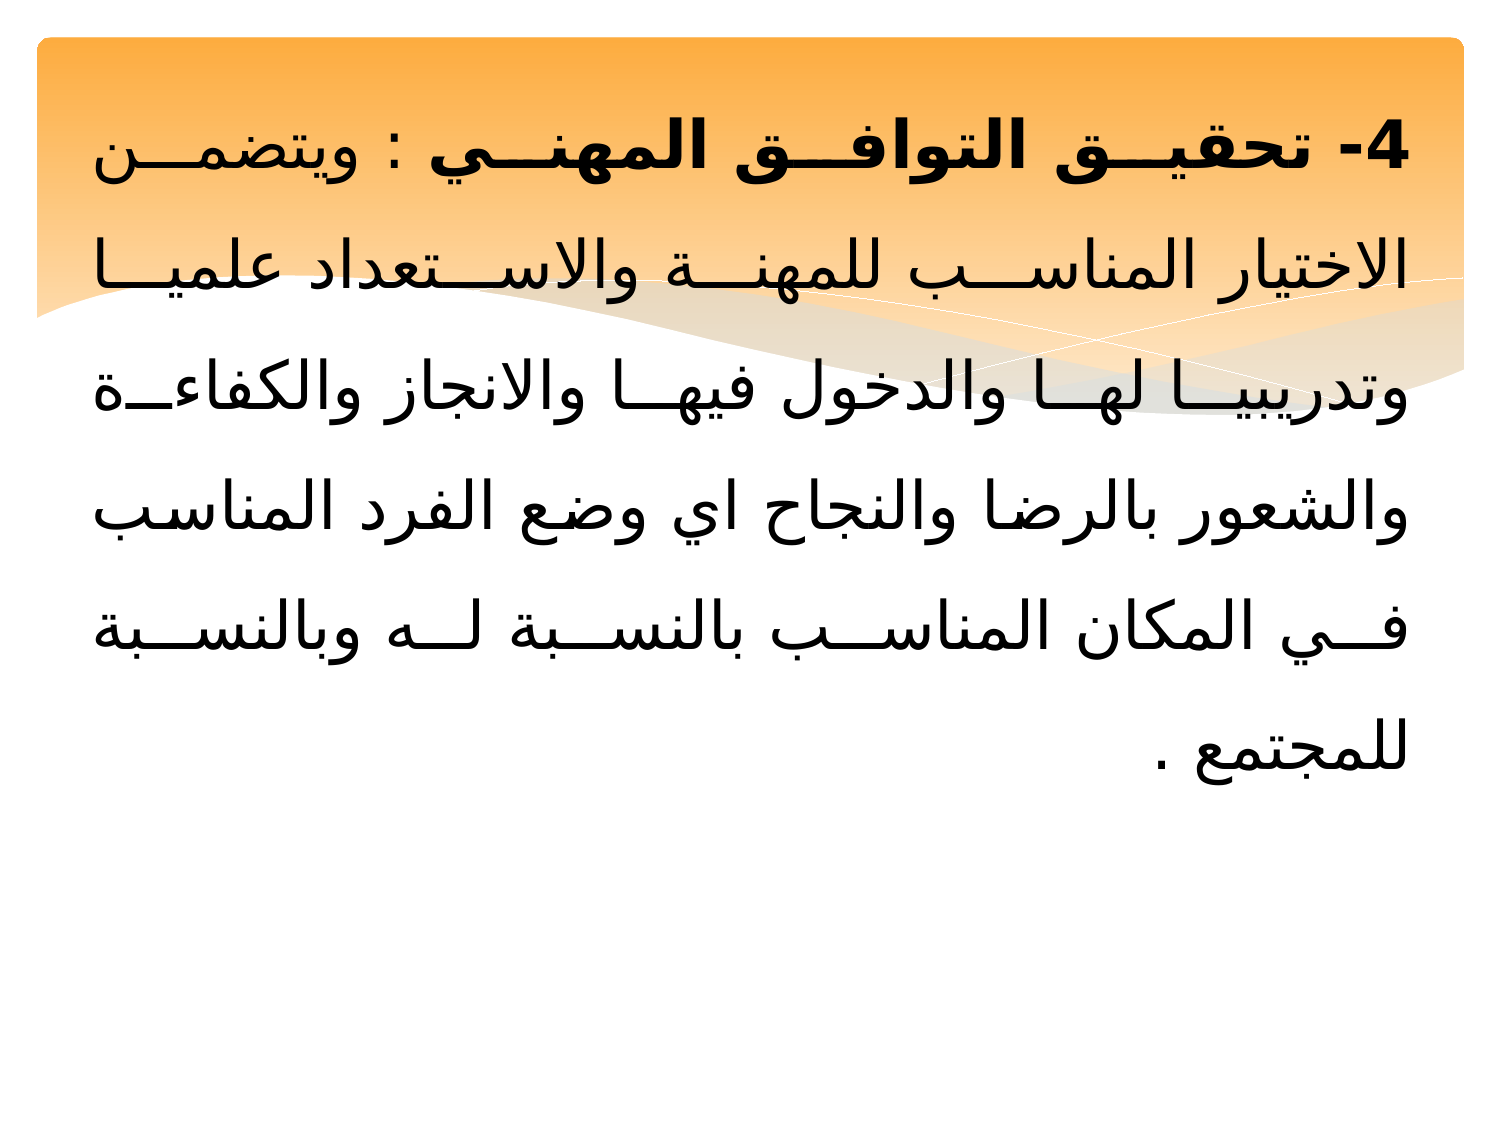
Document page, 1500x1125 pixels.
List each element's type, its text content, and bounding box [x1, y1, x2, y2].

list 4- تحقيق التوافق المهني : ويتضمن الاختيار المناسب للمهنة والاستعداد علميا وتدريبيا لها والدخول فيها والانجاز والكفاءة والشعور بالرضا والنجاح اي وضع الفرد المناسب في المكان المناسب بالنسبة له وبالنسبة للمجتمع . [76, 54, 1427, 1000]
